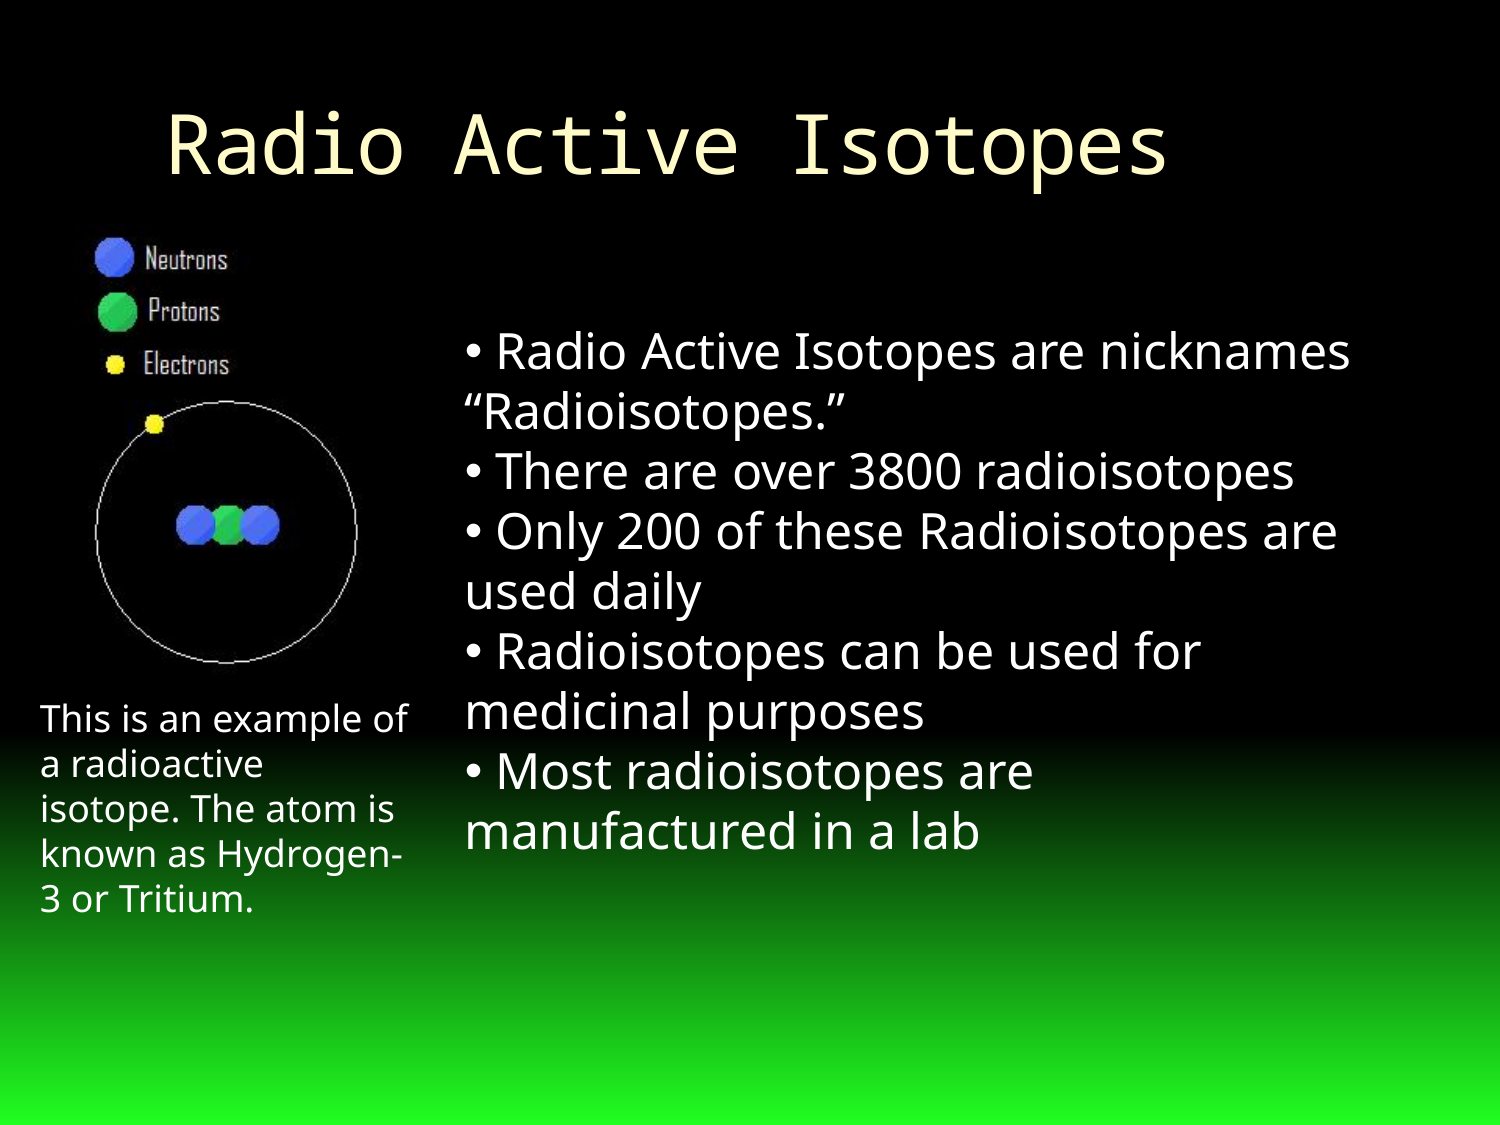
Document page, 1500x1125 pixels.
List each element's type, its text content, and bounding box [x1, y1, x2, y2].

text_box This is an example of a radioactive isotope. The atom is known as Hydrogen-3 or Tritium. [24, 687, 425, 928]
title Radio Active Isotopes [150, 83, 1425, 234]
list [74, 224, 401, 687]
text_box Radio Active Isotopes are nicknames “Radioisotopes.” There are over 3800 radioisotopes Only 200 of these Radioisotopes are used daily Radioisotopes can be used for medicinal purposes Most radioisotopes are manufactured in a lab [450, 312, 1375, 928]
